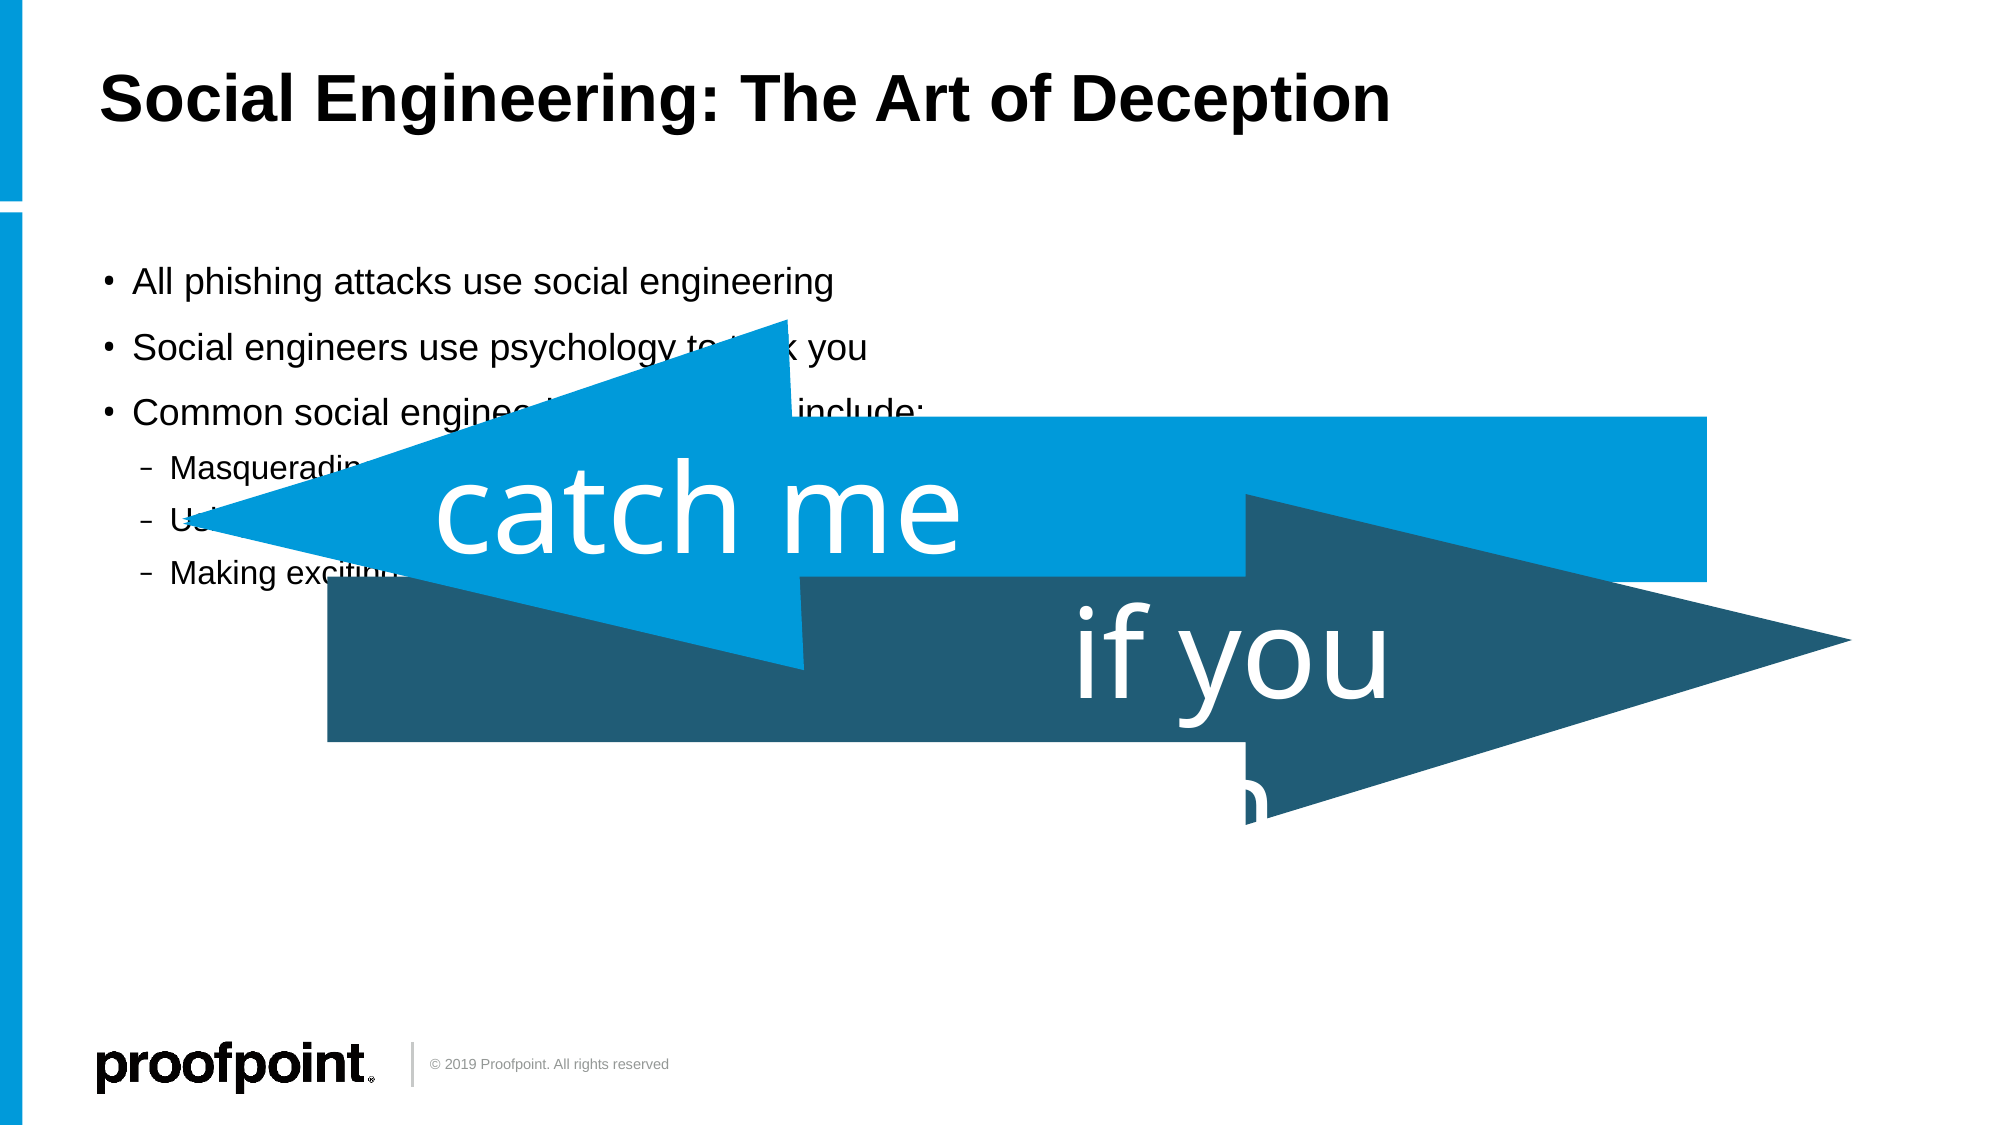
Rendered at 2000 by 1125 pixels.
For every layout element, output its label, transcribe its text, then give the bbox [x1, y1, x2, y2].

text_box if you can [1055, 566, 1643, 882]
text_box [795, 414, 1709, 585]
text_box [1243, 492, 1554, 566]
text_box [181, 442, 417, 582]
text_box [442, 587, 807, 673]
picture [65, 1011, 395, 1125]
text_box [180, 477, 311, 521]
list All phishing attacks use social engineering Social engineers use psychology to trick you Common social engineering techniques include: Masquerading as someone you know Using scare tactics Making exciting promises [101, 262, 1902, 792]
text_box © 2019 Proofpoint. All rights reserved [429, 1045, 1180, 1082]
title Social Engineering: The Art of Deception [99, 64, 1900, 137]
text_box [325, 574, 1055, 745]
text_box [480, 317, 795, 421]
text_box [1643, 587, 1855, 706]
text_box catch me [417, 421, 995, 587]
